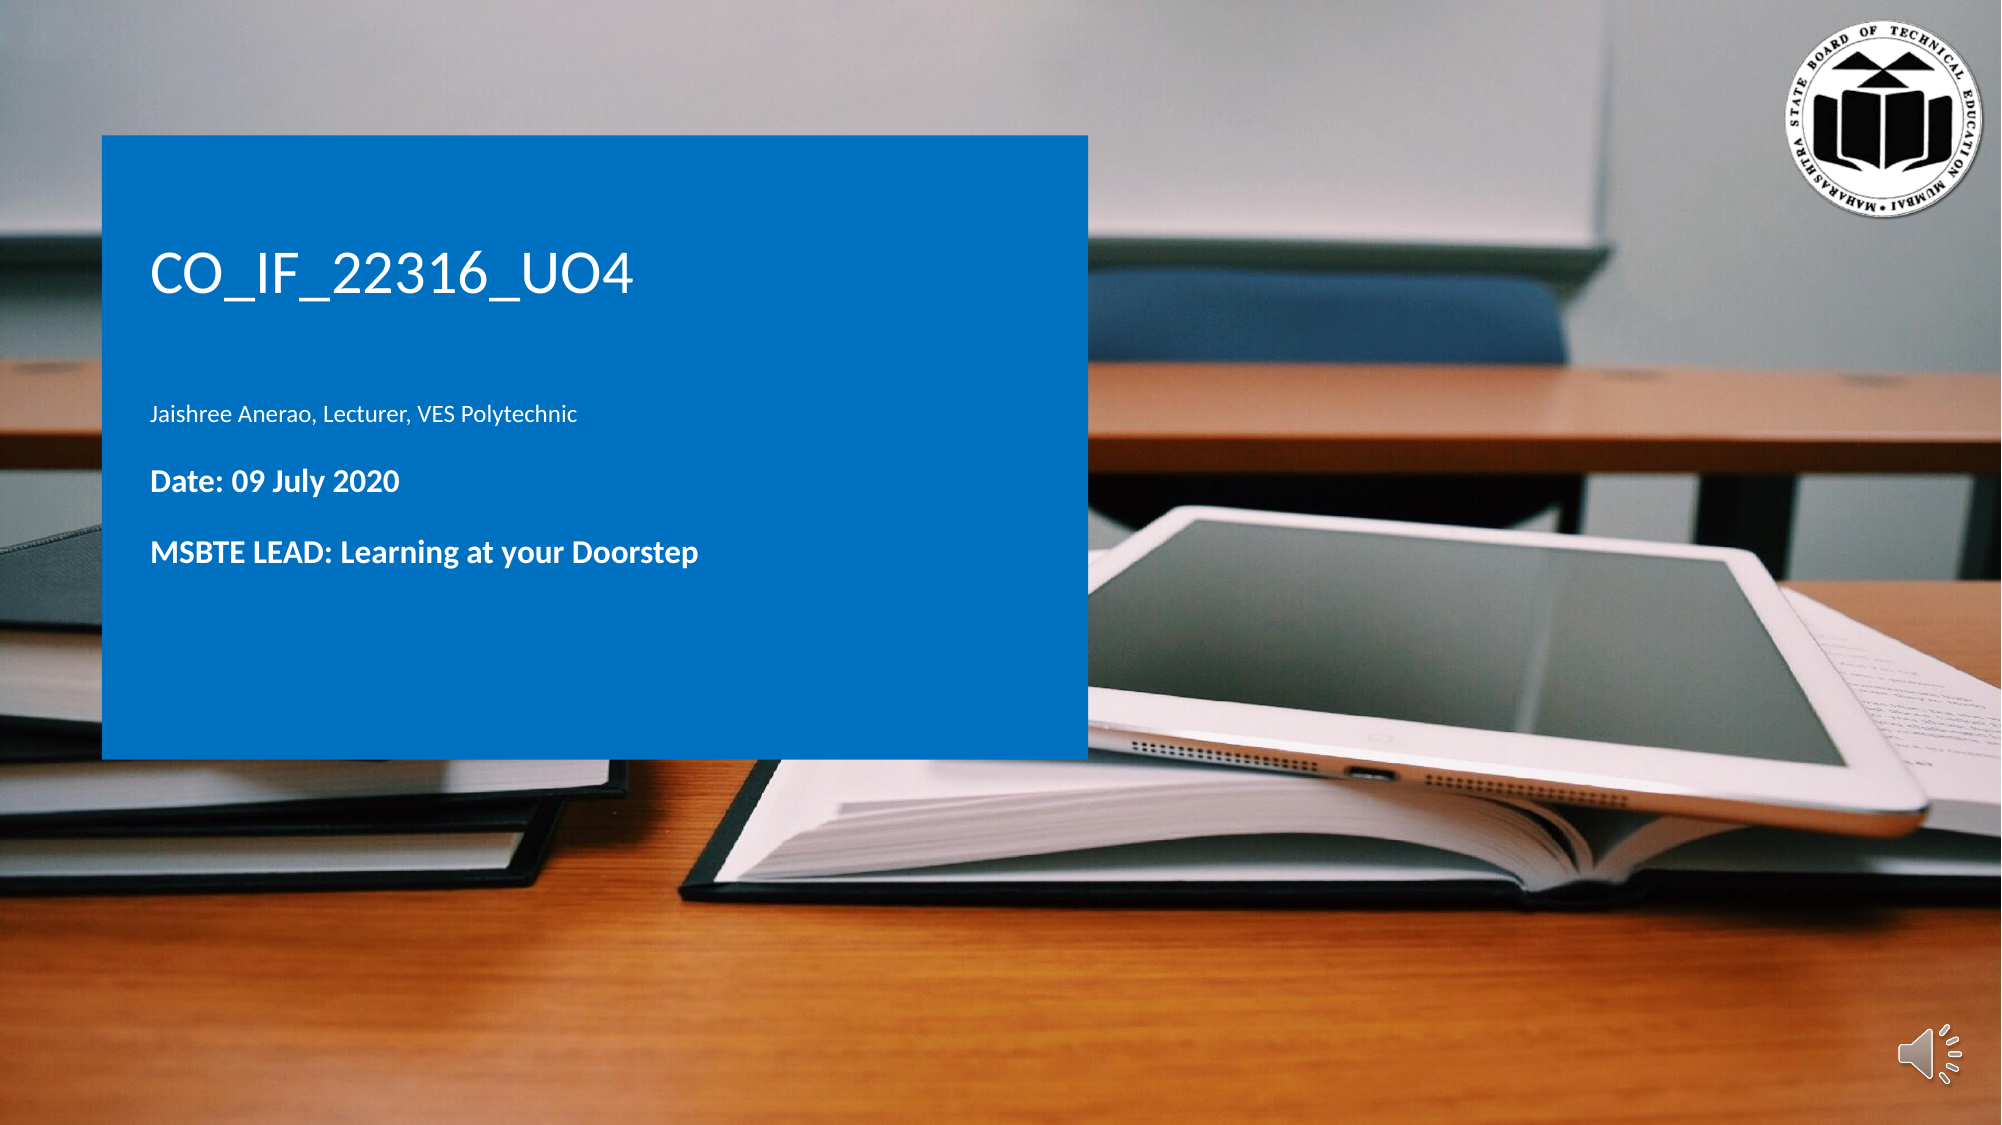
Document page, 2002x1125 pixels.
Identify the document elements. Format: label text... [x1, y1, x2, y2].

subtitle Jaishree Anerao, Lecturer, VES Polytechnic Date: 09 July 2020 MSBTE LEAD: Learning at your Doorstep [150, 397, 1040, 623]
picture [0, 0, 2001, 1125]
title CO_IF_22316_UO4 [150, 242, 1040, 384]
